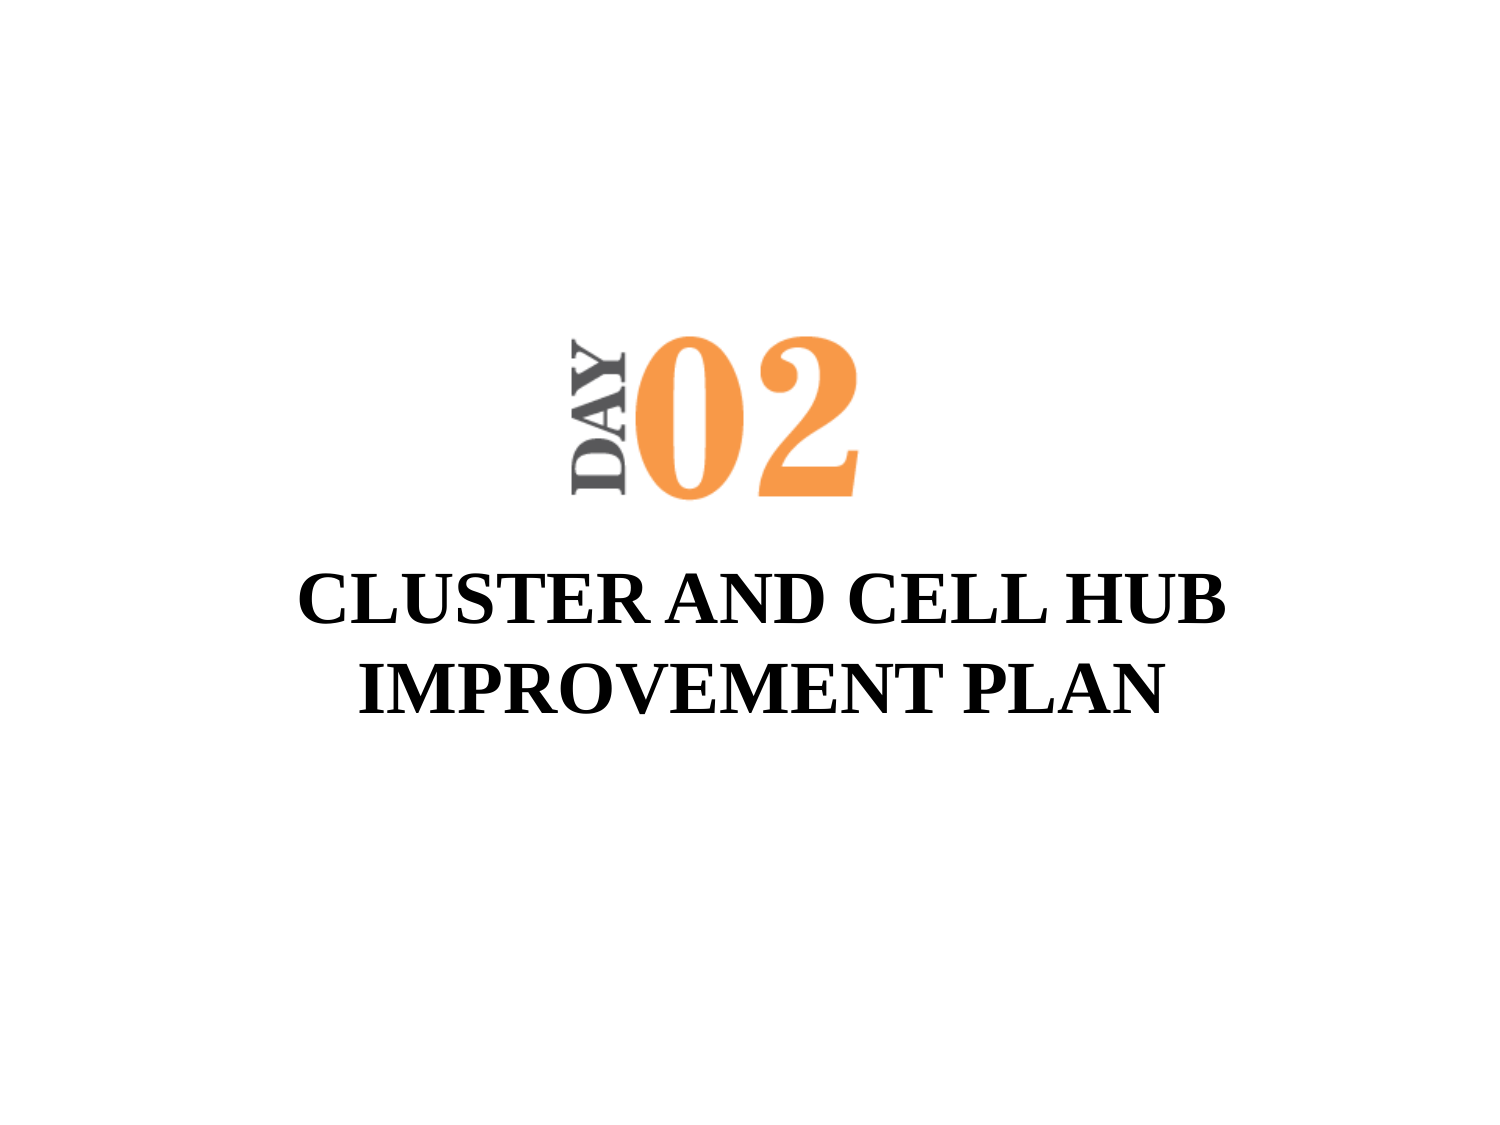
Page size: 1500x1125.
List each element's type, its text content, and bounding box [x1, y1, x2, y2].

picture [524, 296, 976, 550]
title CLUSTER AND CELL HUB IMPROVEMENT PLAN [87, 462, 1438, 725]
